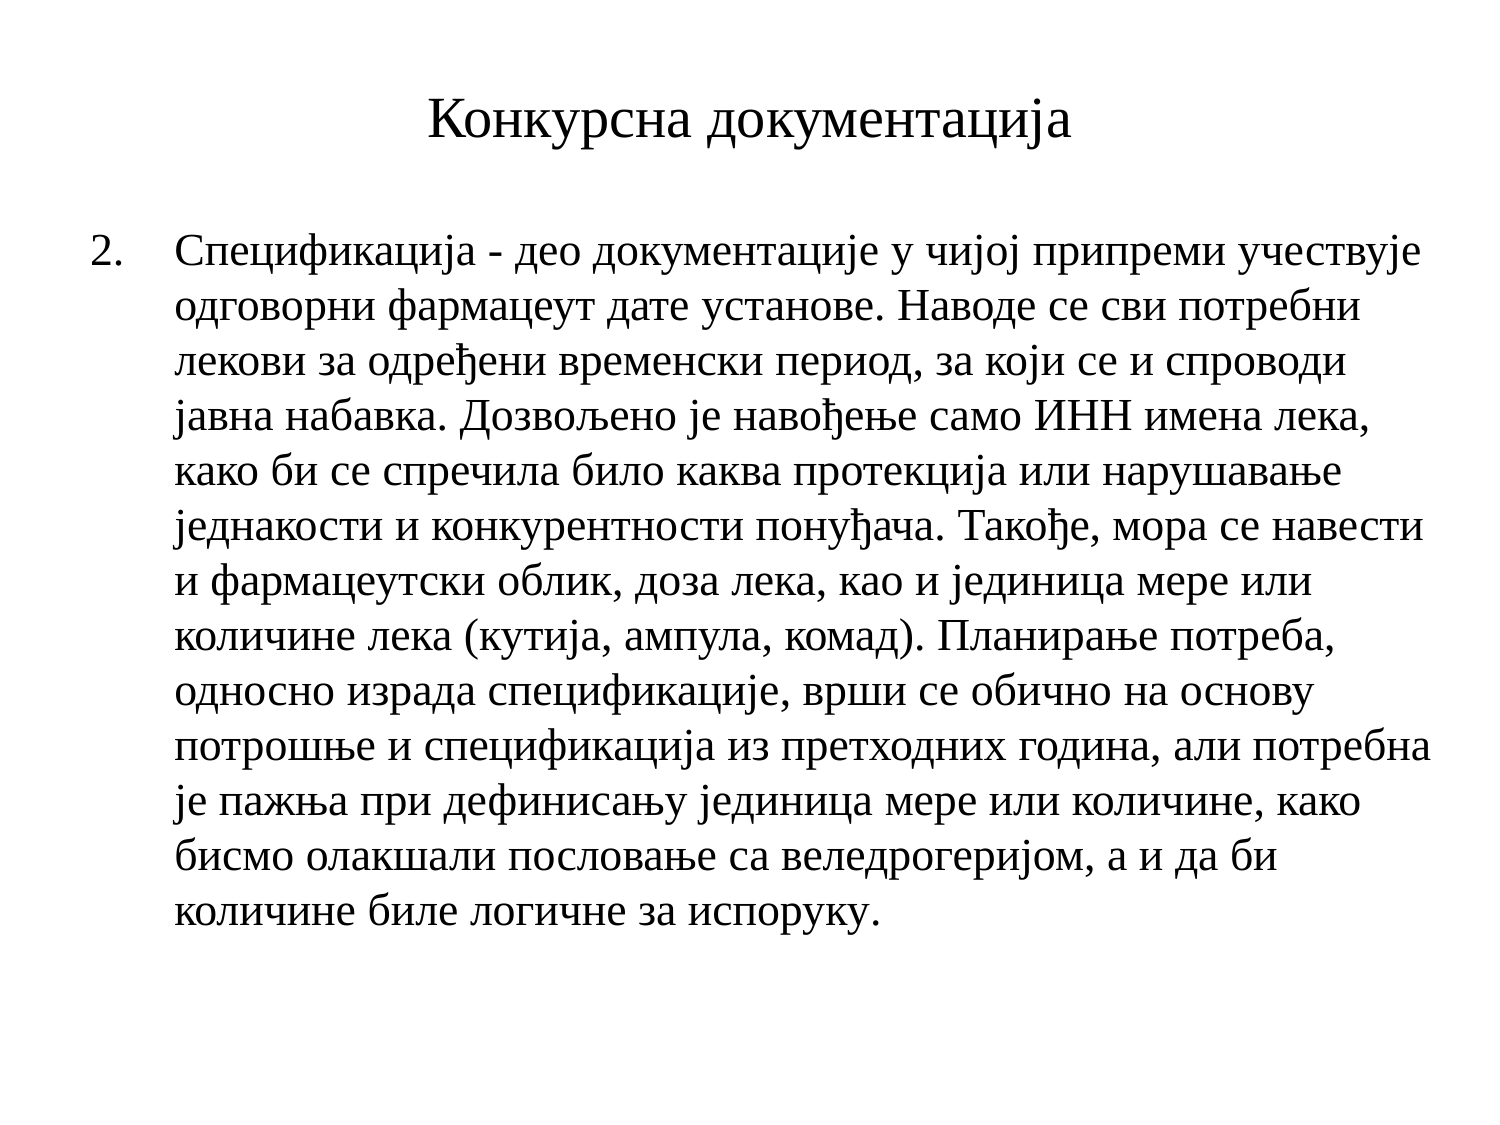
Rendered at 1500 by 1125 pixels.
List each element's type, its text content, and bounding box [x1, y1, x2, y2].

title Конкурсна документација [75, 20, 1425, 209]
list Спецификација - део документације у чијој припреми учествује одговорни фармацеут дате установе. Наводе се сви потребни лекови за одређени временски период, за који се и спроводи јавна набавка. Дозвољено је навођење само ИНН имена лека, како би се спречила било каква протекција или нарушавање једнакости и конкурентности понуђача. Такође, мора се навести и фармацеутски облик, доза лека, као и јединица мере или количине лека (кутија, ампула, комад). Планирање потреба, односно израда спецификације, врши се обично на основу потрошње и спецификација из претходних година, али потребна је пажња при дефинисању јединица мере или количине, како бисмо олакшали пословање са веледрогеријом, а и да би количине биле логичне за испоруку. [75, 212, 1459, 1125]
